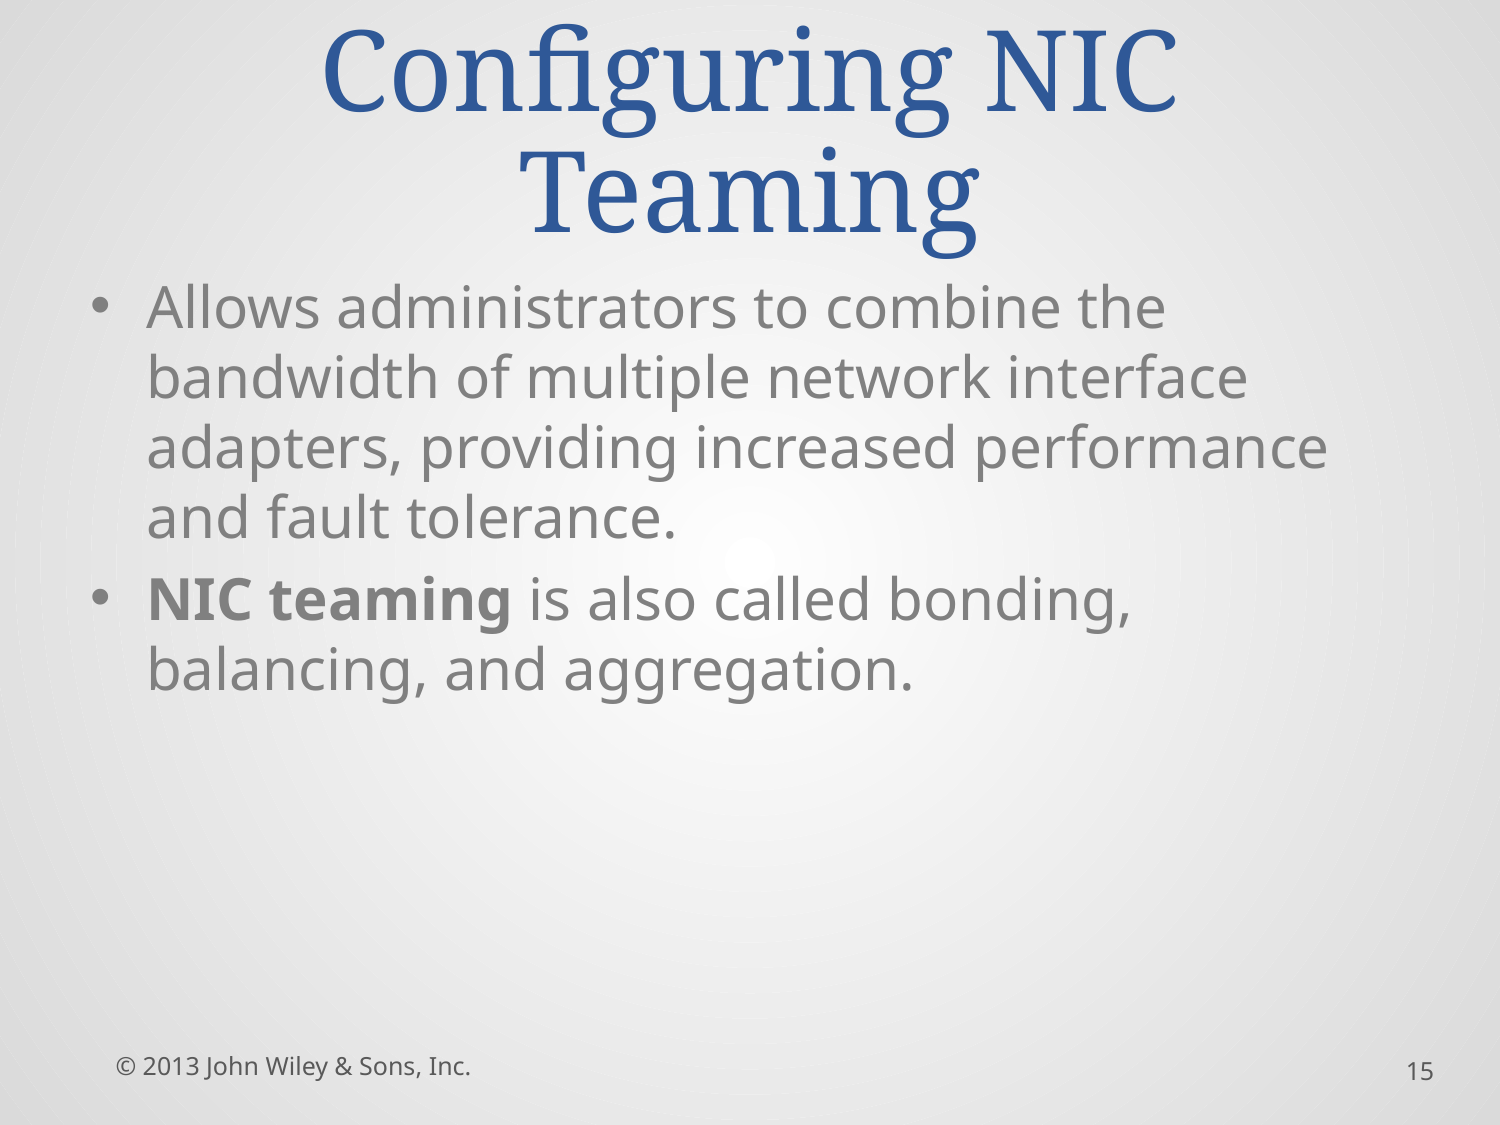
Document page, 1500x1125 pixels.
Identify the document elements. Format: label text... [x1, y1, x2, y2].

title Configuring NIC Teaming [75, 0, 1425, 262]
list Allows administrators to combine the bandwidth of multiple network interface adapters, providing increased performance and fault tolerance. NIC teaming is also called bonding, balancing, and aggregation. [75, 262, 1425, 1005]
slide_number 15 [1401, 1042, 1494, 1103]
footer © 2013 John Wiley & Sons, Inc. [108, 1037, 576, 1098]
